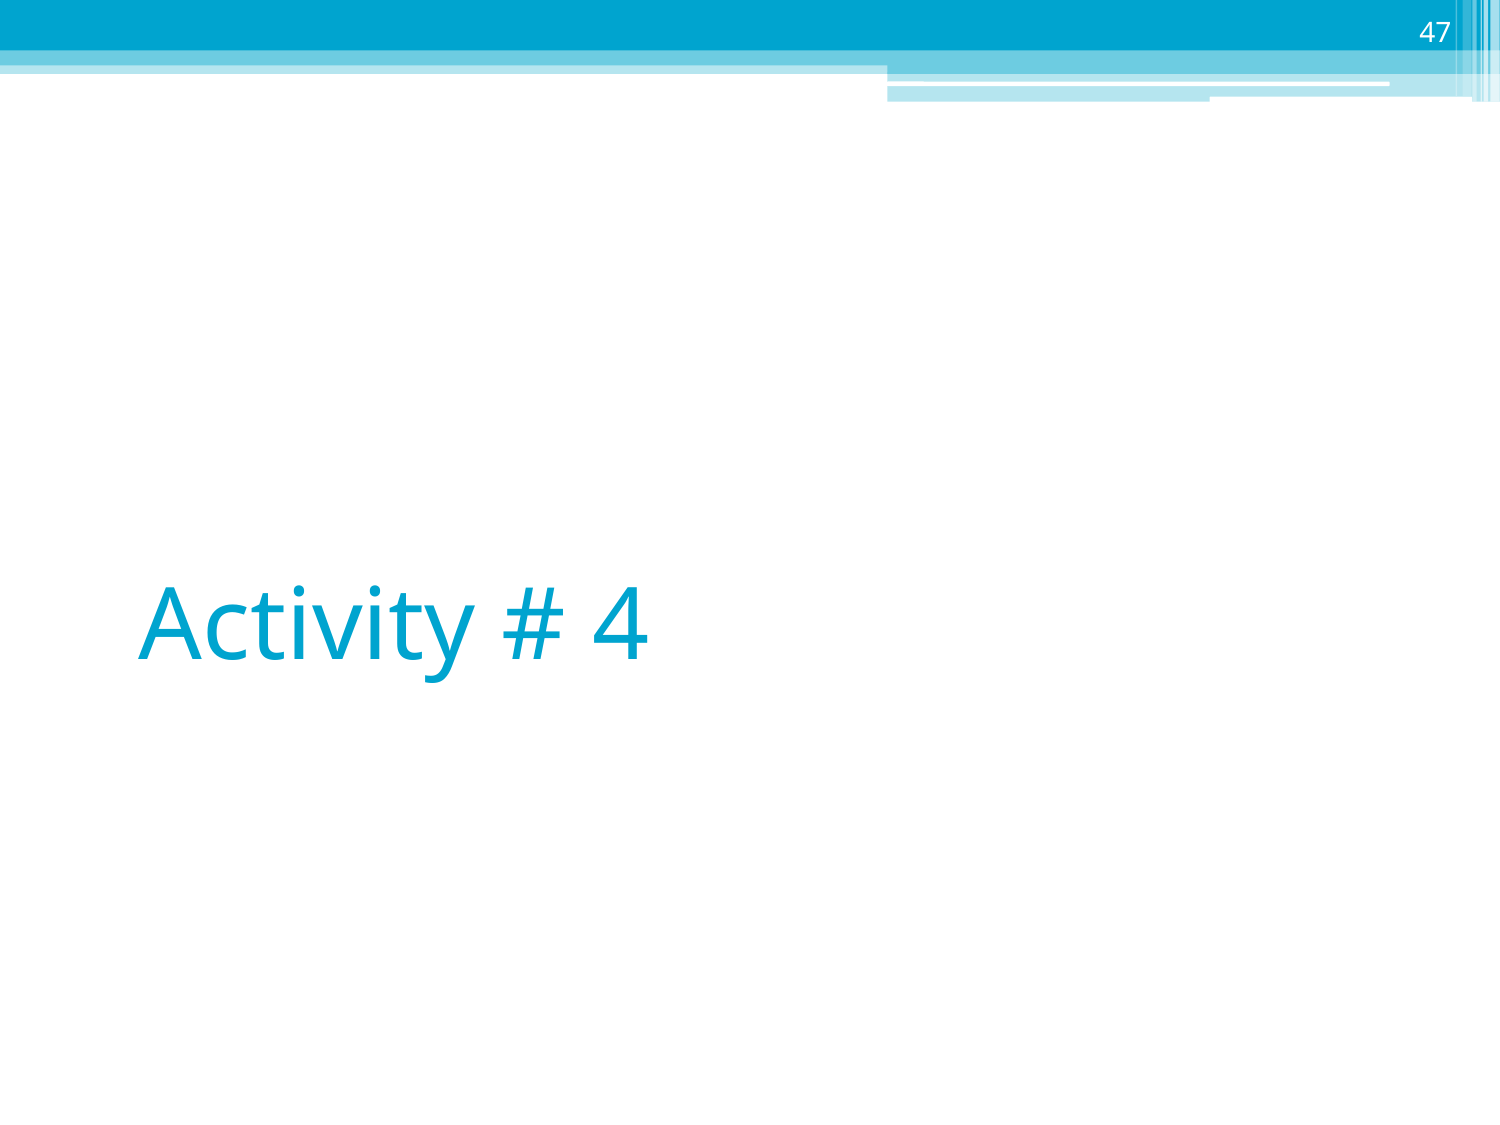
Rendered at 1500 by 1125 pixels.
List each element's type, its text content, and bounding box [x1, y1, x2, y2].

slide_number 47 [1341, 0, 1466, 61]
list Activity # 4 [118, 552, 1394, 800]
